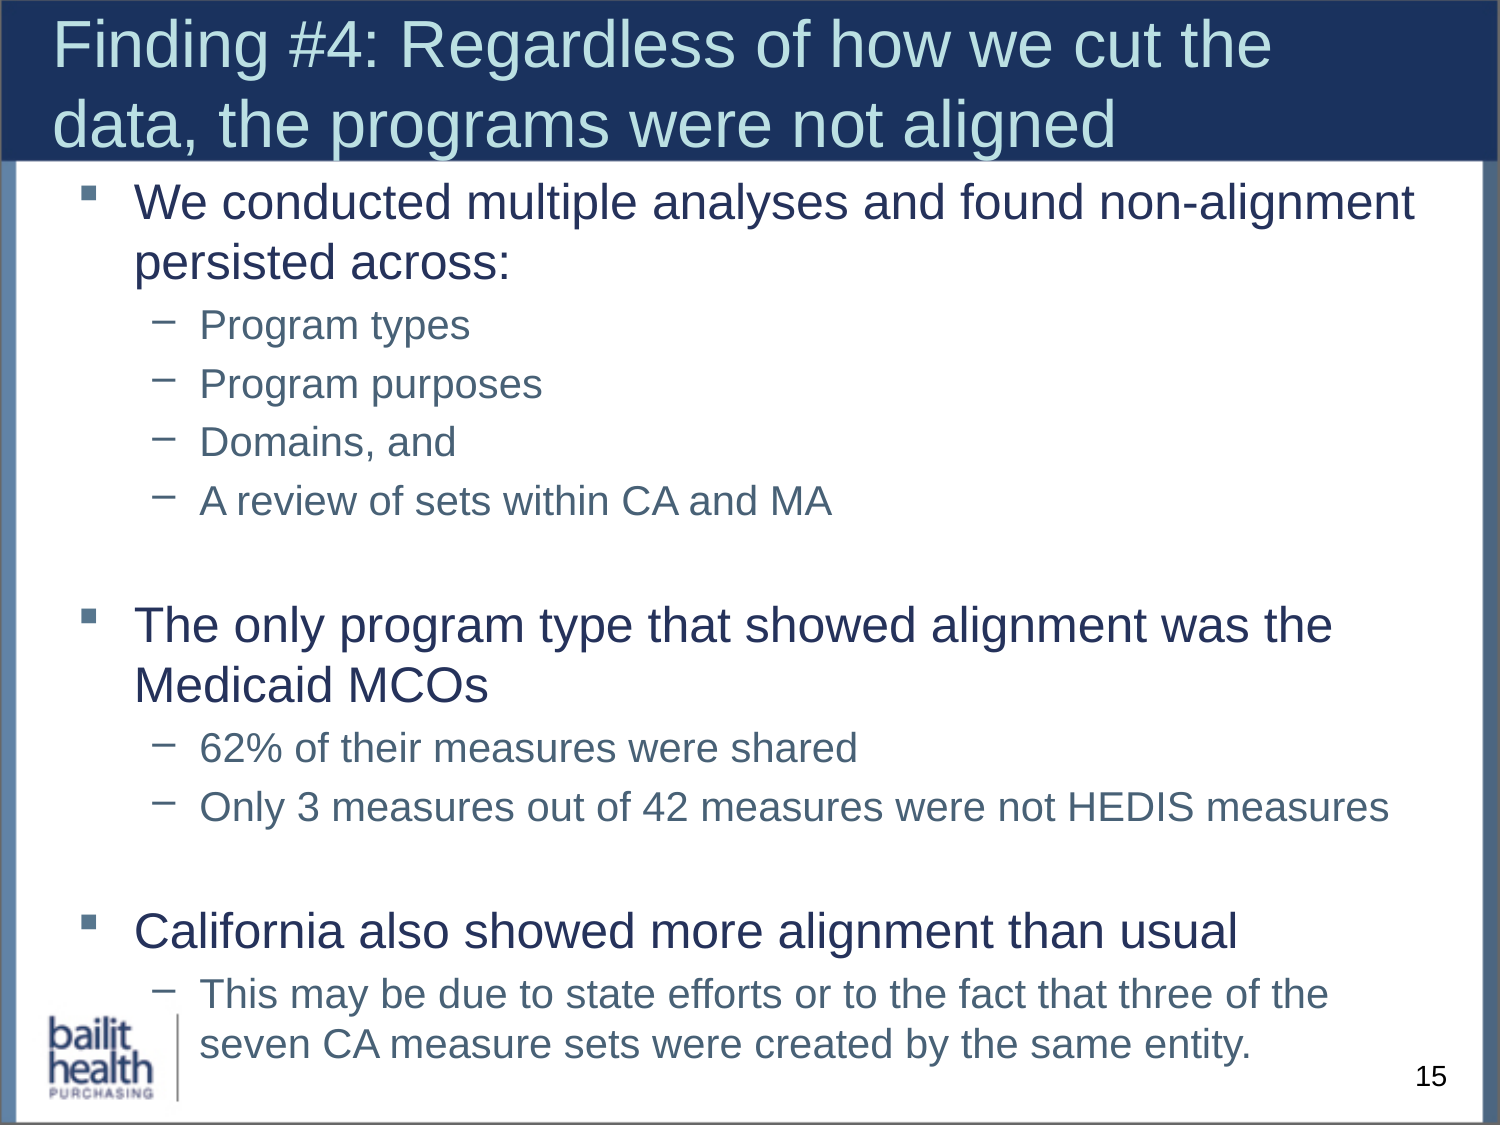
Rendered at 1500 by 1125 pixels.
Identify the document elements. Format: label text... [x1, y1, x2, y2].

picture [0, 0, 1500, 1125]
title Finding #4: Regardless of how we cut the data, the programs were not aligned [37, 0, 1313, 176]
list We conducted multiple analyses and found non-alignment persisted across: Program types Program purposes Domains, and A review of sets within CA and MA The only program type that showed alignment was the Medicaid MCOs 62% of their measures were shared Only 3 measures out of 42 measures were not HEDIS measures California also showed more alignment than usual This may be due to state efforts or to the fact that three of the seven CA measure sets were created by the same entity. [62, 162, 1438, 1101]
slide_number 15 [1374, 1049, 1463, 1088]
